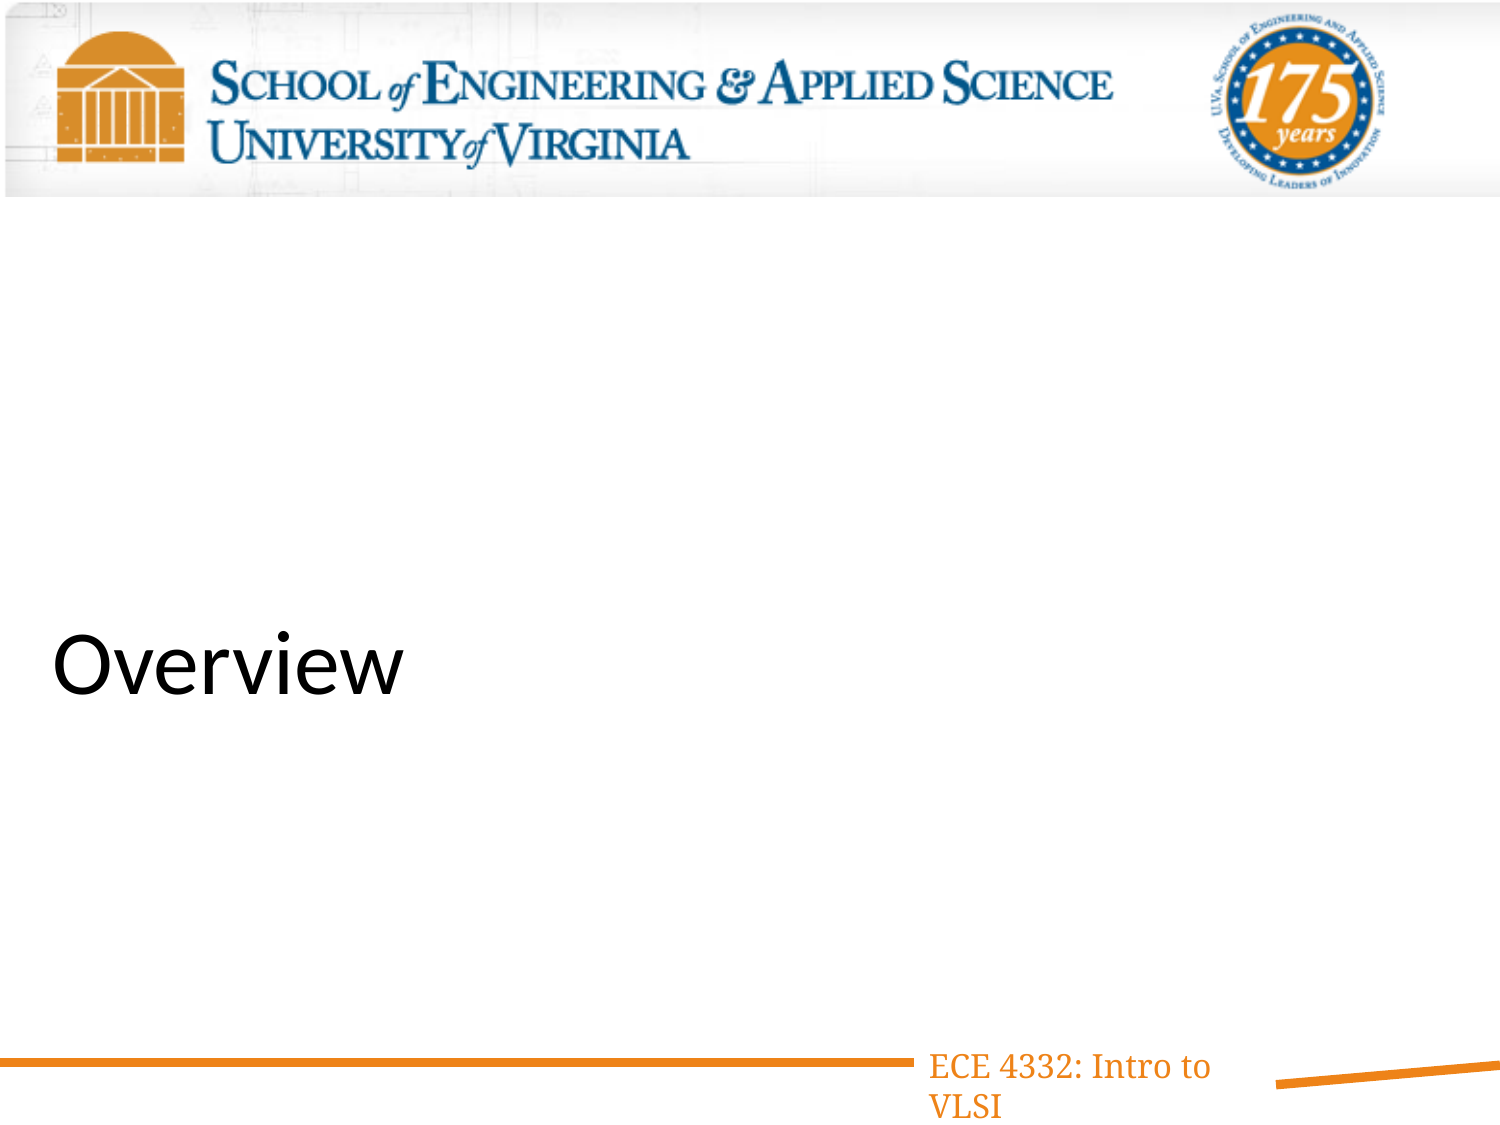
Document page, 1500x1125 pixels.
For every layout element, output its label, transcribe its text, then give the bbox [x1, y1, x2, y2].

picture [0, 0, 1500, 197]
title Overview [37, 537, 1313, 779]
text_box ECE 4332: Intro to VLSI [914, 1037, 1277, 1125]
